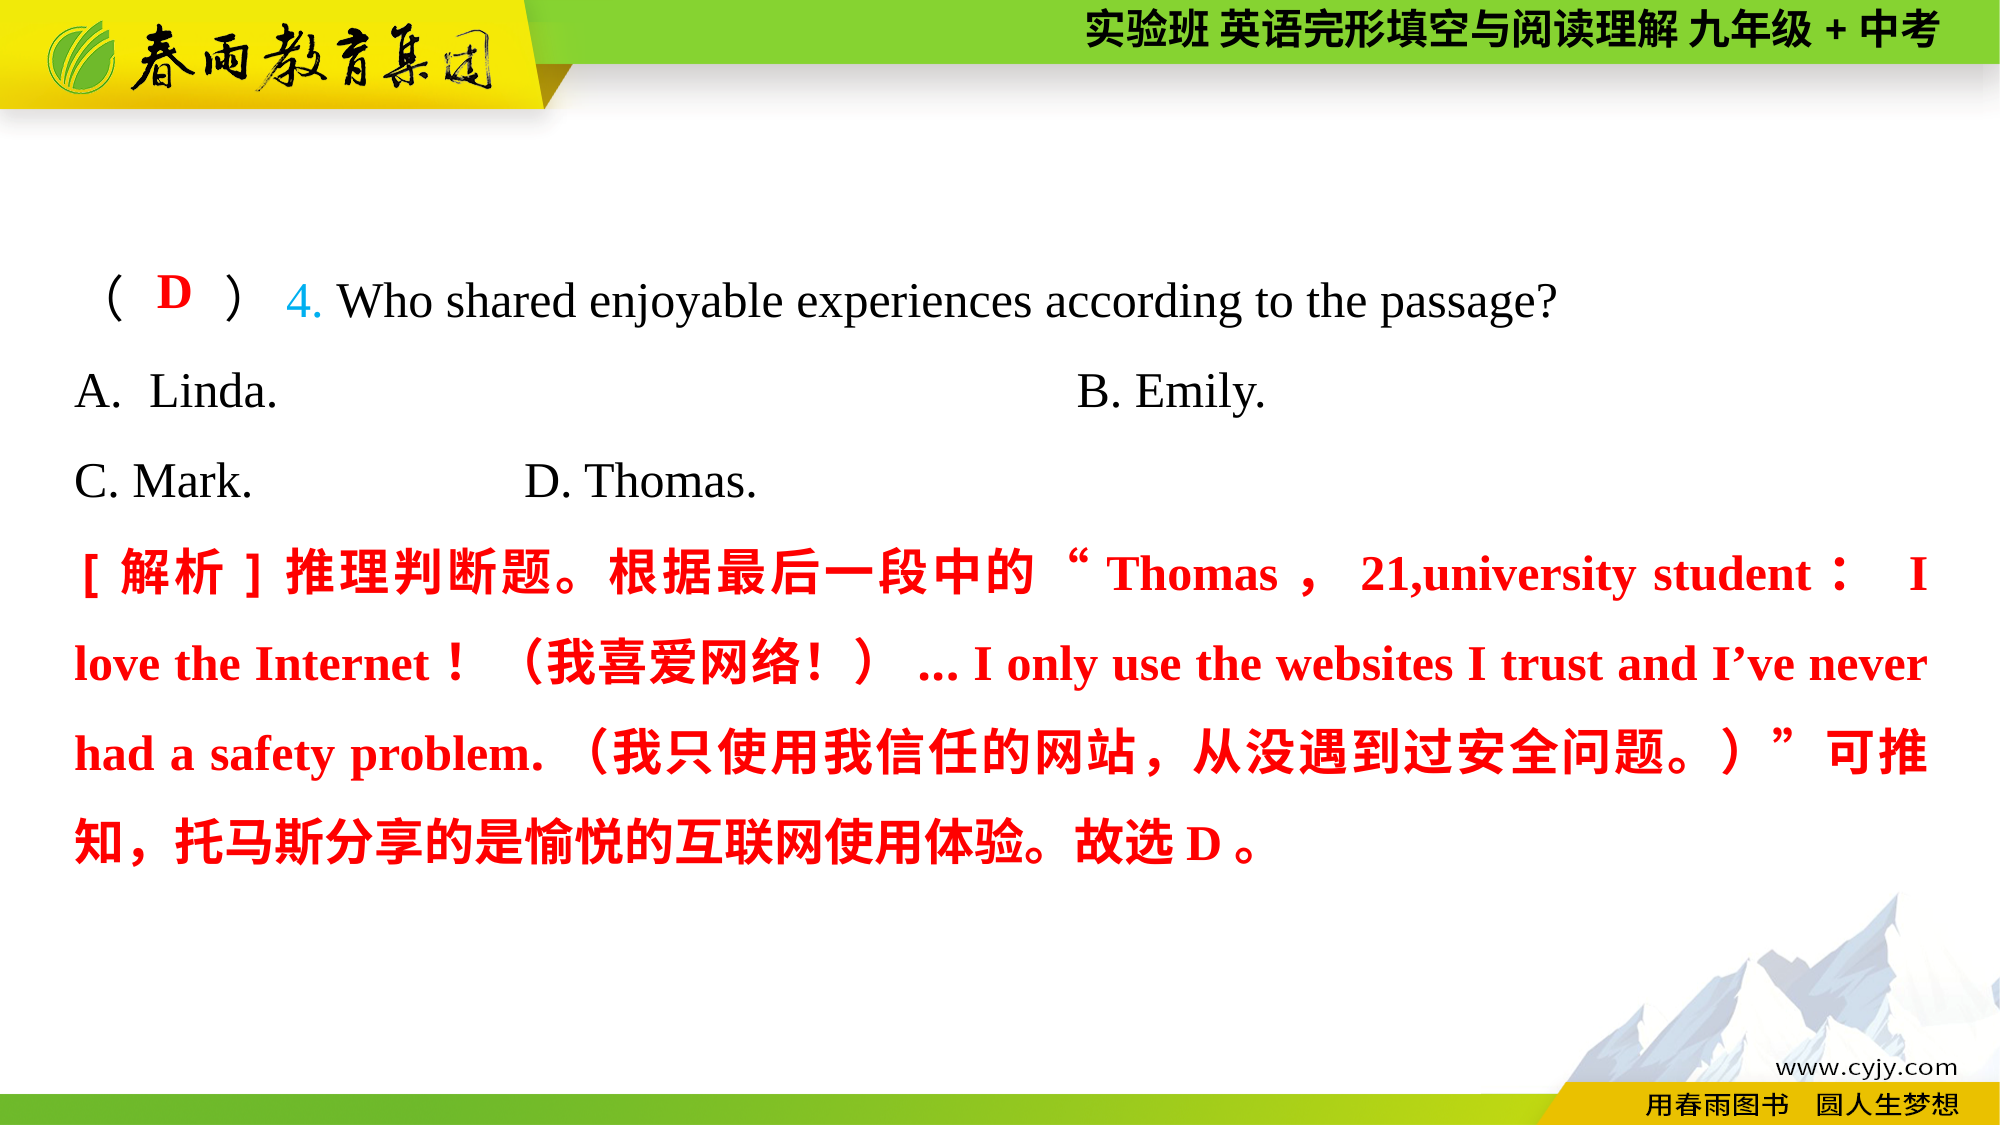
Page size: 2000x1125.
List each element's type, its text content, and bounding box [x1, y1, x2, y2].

text_box D [141, 251, 208, 327]
text_box [解析]推理判断题。根据最后一段中的“Thomas，21,university student： I love the Internet！（我喜爱网络！）... I only use the websites I trust and I’ve never had a safety problem.（我只使用我信任的网站，从没遇到过安全问题。）”可推知，托马斯分享的是愉悦的互联网使用体验。故选D。 [59, 518, 1944, 878]
list （ ）4. Who shared enjoyable experiences according to the passage? Linda. B. Emily. C. Mark. D. Thomas. [59, 229, 1944, 518]
picture [0, 0, 2000, 1125]
